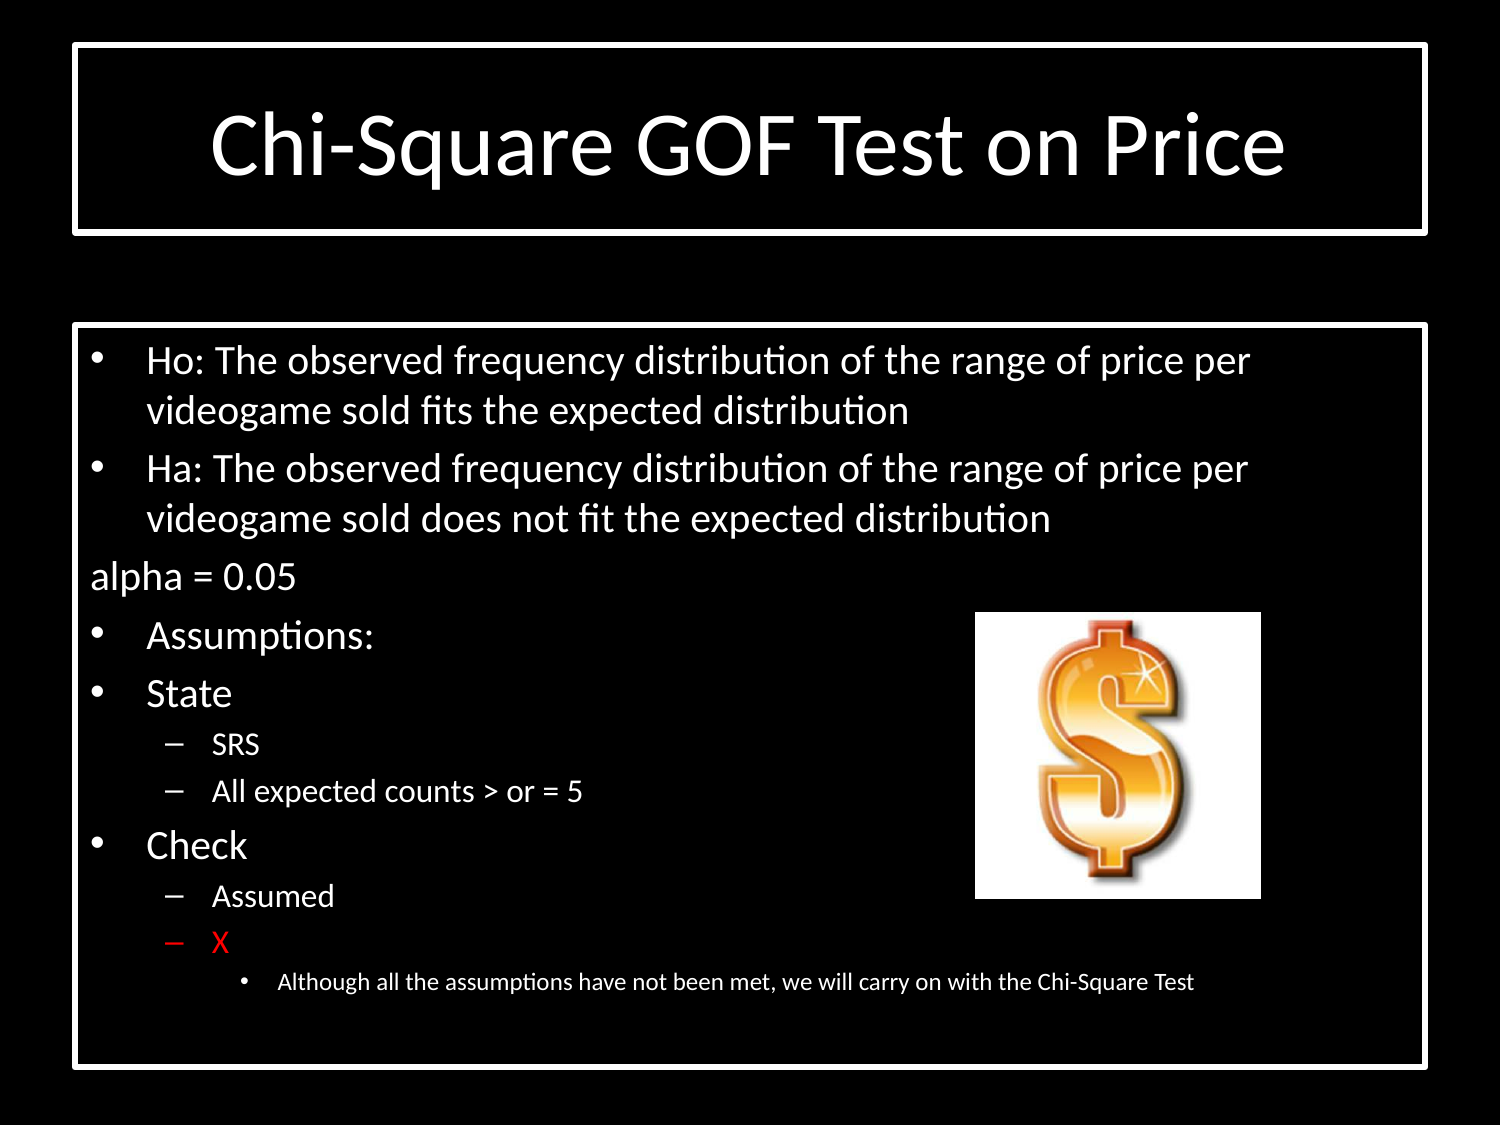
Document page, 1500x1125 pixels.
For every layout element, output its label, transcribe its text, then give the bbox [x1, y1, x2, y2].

picture [974, 612, 1262, 899]
list Ho: The observed frequency distribution of the range of price per videogame sold fits the expected distribution Ha: The observed frequency distribution of the range of price per videogame sold does not fit the expected distribution alpha = 0.05 Assumptions: State SRS All expected counts > or = 5 Check Assumed X Although all the assumptions have not been met, we will carry on with the Chi-Square Test [75, 324, 1425, 1068]
title Chi-Square GOF Test on Price [75, 45, 1425, 233]
